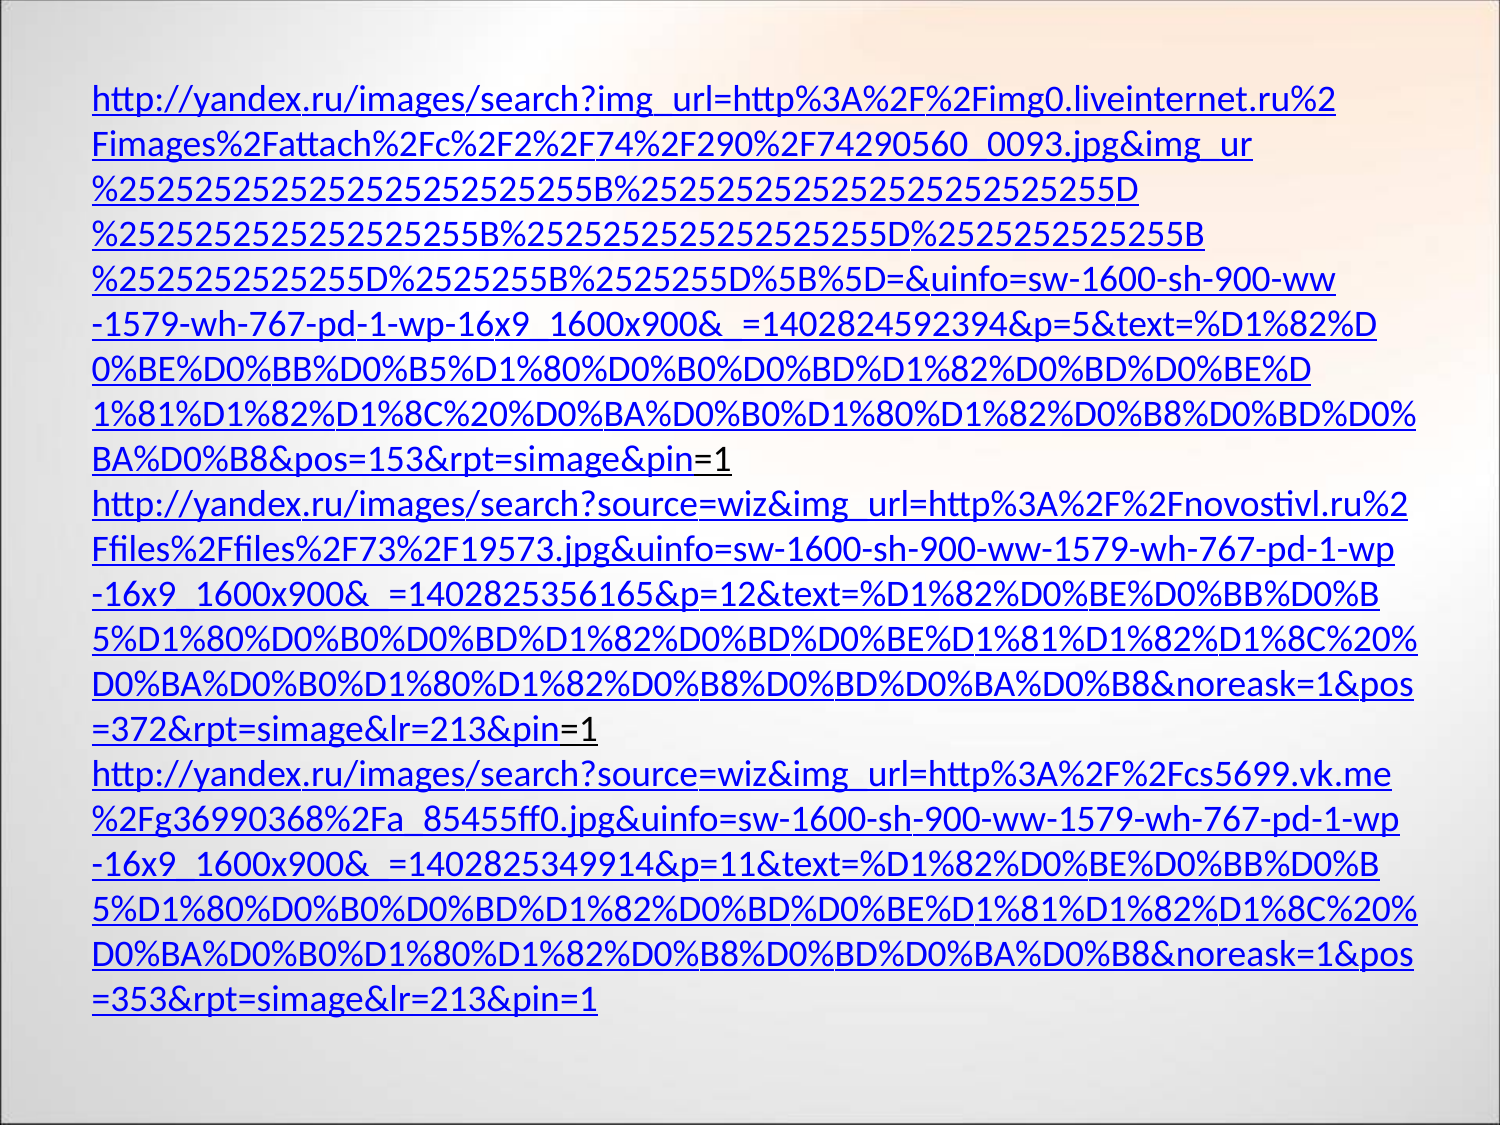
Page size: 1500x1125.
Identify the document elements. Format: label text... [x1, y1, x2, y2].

picture [0, 0, 1500, 1125]
text_box http://yandex.ru/images/search?img_url=http%3A%2F%2Fimg0.liveinternet.ru%2Fimages%2Fattach%2Fc%2F2%2F74%2F290%2F74290560_0093.jpg&img_ur%2525252525252525252525255B%2525252525252525252525255D%2525252525252525255B%2525252525252525255D%2525252525255B%2525252525255D%2525255B%2525255D%5B%5D=&uinfo=sw-1600-sh-900-ww-1579-wh-767-pd-1-wp-16x9_1600x900&_=1402824592394&p=5&text=%D1%82%D0%BE%D0%BB%D0%B5%D1%80%D0%B0%D0%BD%D1%82%D0%BD%D0%BE%D1%81%D1%82%D1%8C%20%D0%BA%D0%B0%D1%80%D1%82%D0%B8%D0%BD%D0%BA%D0%B8&pos=153&rpt=simage&pin=1 http://yandex.ru/images/search?source=wiz&img_url=http%3A%2F%2Fnovostivl.ru%2Ffiles%2Ffiles%2F73%2F19573.jpg&uinfo=sw-1600-sh-900-ww-1579-wh-767-pd-1-wp-16x9_1600x900&_=1402825356165&p=12&text=%D1%82%D0%BE%D0%BB%D0%B5%D1%80%D0%B0%D0%BD%D1%82%D0%BD%D0%BE%D1%81%D1%82%D1%8C%20%D0%BA%D0%B0%D1%80%D1%82%D0%B8%D0%BD%D0%BA%D0%B8&noreask=1&pos=372&rpt=simage&lr=213&pin=1 http://yandex.ru/images/search?source=wiz&img_url=http%3A%2F%2Fcs5699.vk.me%2Fg36990368%2Fa_85455ff0.jpg&uinfo=sw-1600-sh-900-ww-1579-wh-767-pd-1-wp-16x9_1600x900&_=1402825349914&p=11&text=%D1%82%D0%BE%D0%BB%D0%B5%D1%80%D0%B0%D0%BD%D1%82%D0%BD%D0%BE%D1%81%D1%82%D1%8C%20%D0%BA%D0%B0%D1%80%D1%82%D0%B8%D0%BD%D0%BA%D0%B8&noreask=1&pos=353&rpt=simage&lr=213&pin=1 [76, 66, 1436, 1027]
